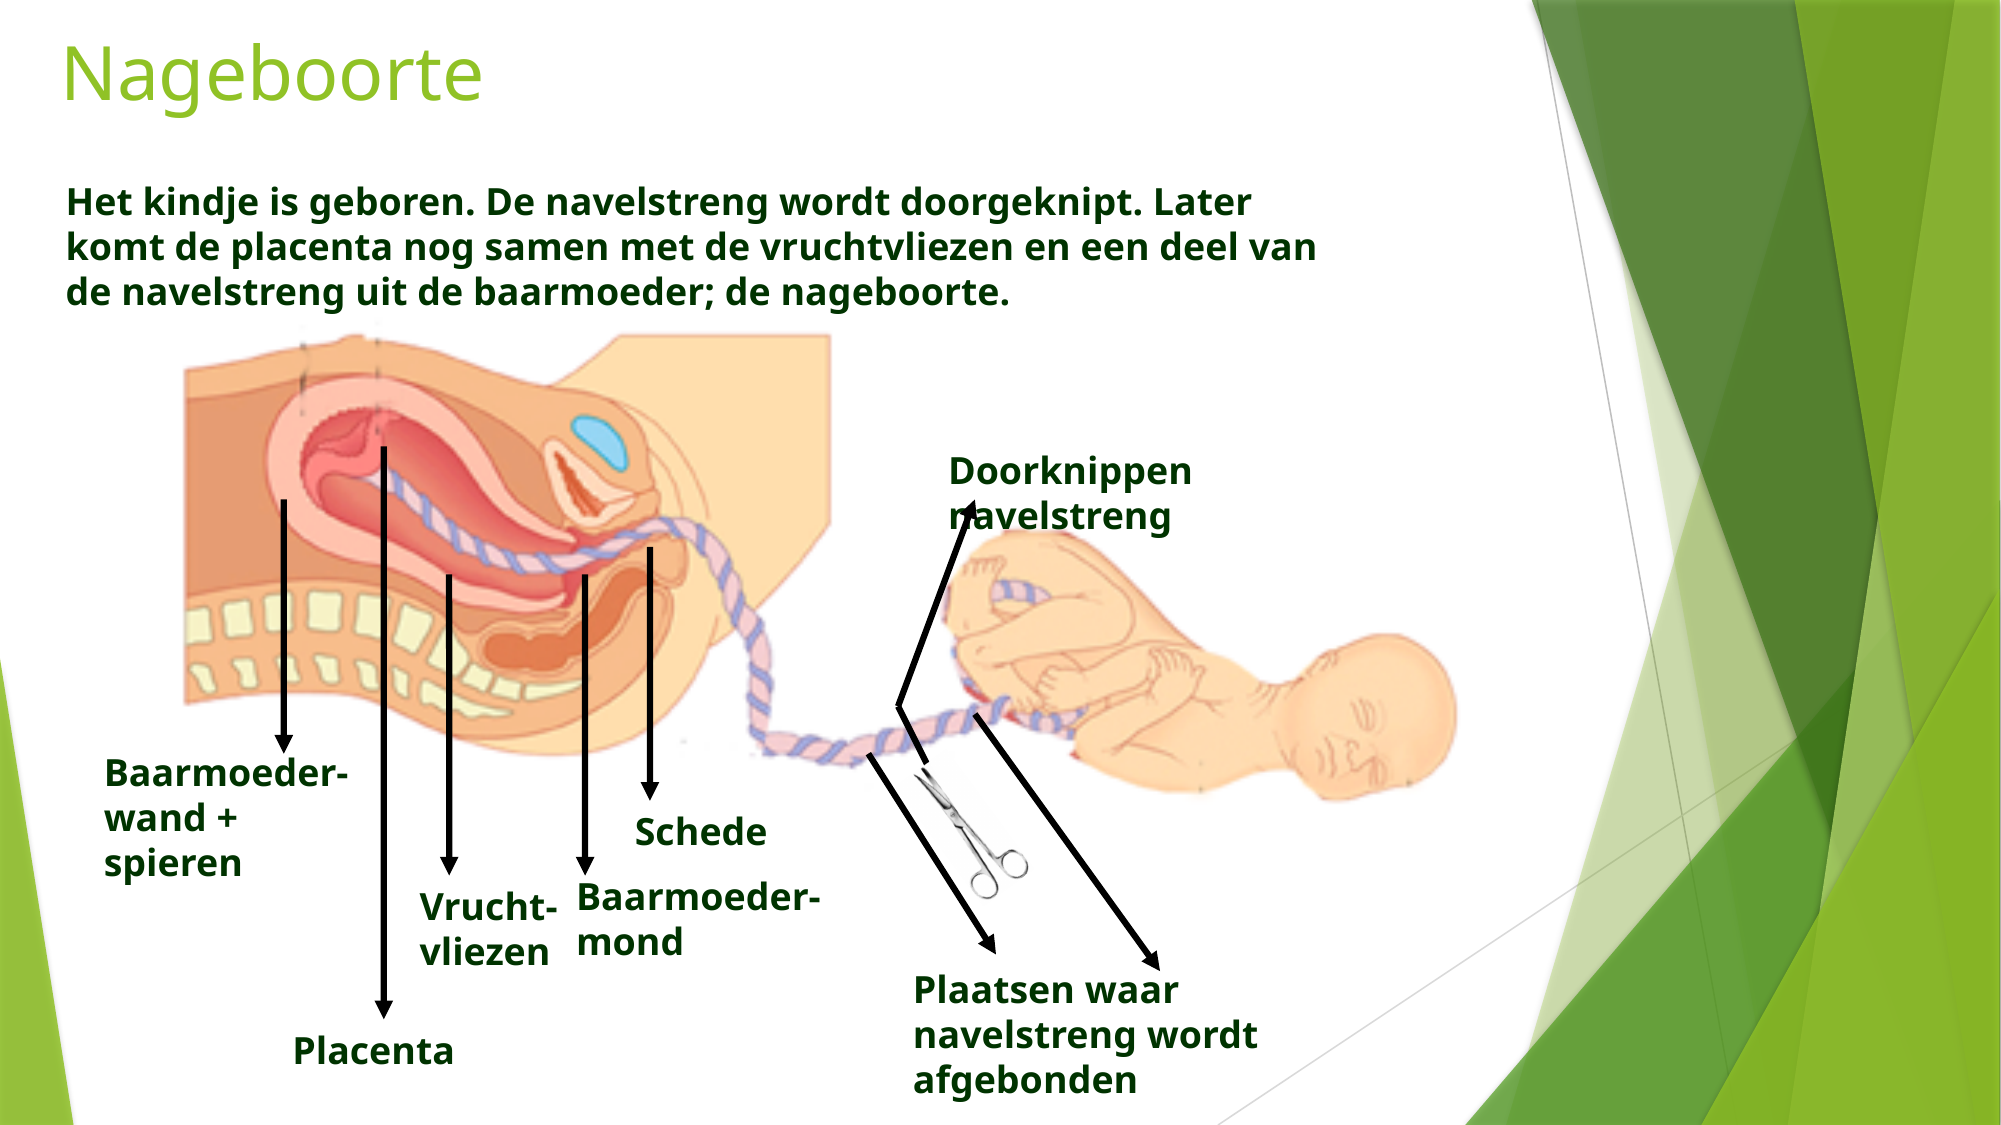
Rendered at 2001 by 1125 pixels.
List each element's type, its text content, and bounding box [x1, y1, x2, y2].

picture [147, 279, 1483, 905]
text_box Baarmoeder- mond [561, 871, 840, 971]
text_box Placenta [277, 1019, 503, 1079]
text_box [942, 871, 996, 955]
text_box Plaatsen waar navelstreng wordt afgebonden [898, 959, 1404, 1109]
text_box [377, 892, 391, 1019]
text_box Baarmoeder- wand + spieren [88, 741, 396, 892]
text_box Vrucht-vliezen [404, 875, 600, 981]
title Nageboorte [44, 18, 1229, 124]
text_box Het kindje is geboren. De navelstreng wordt doorgeknipt. Later komt de placenta nog samen met de vruchtvliezen en een deel van de navelstreng uit de baarmoeder; de nageboorte. [50, 170, 1350, 321]
